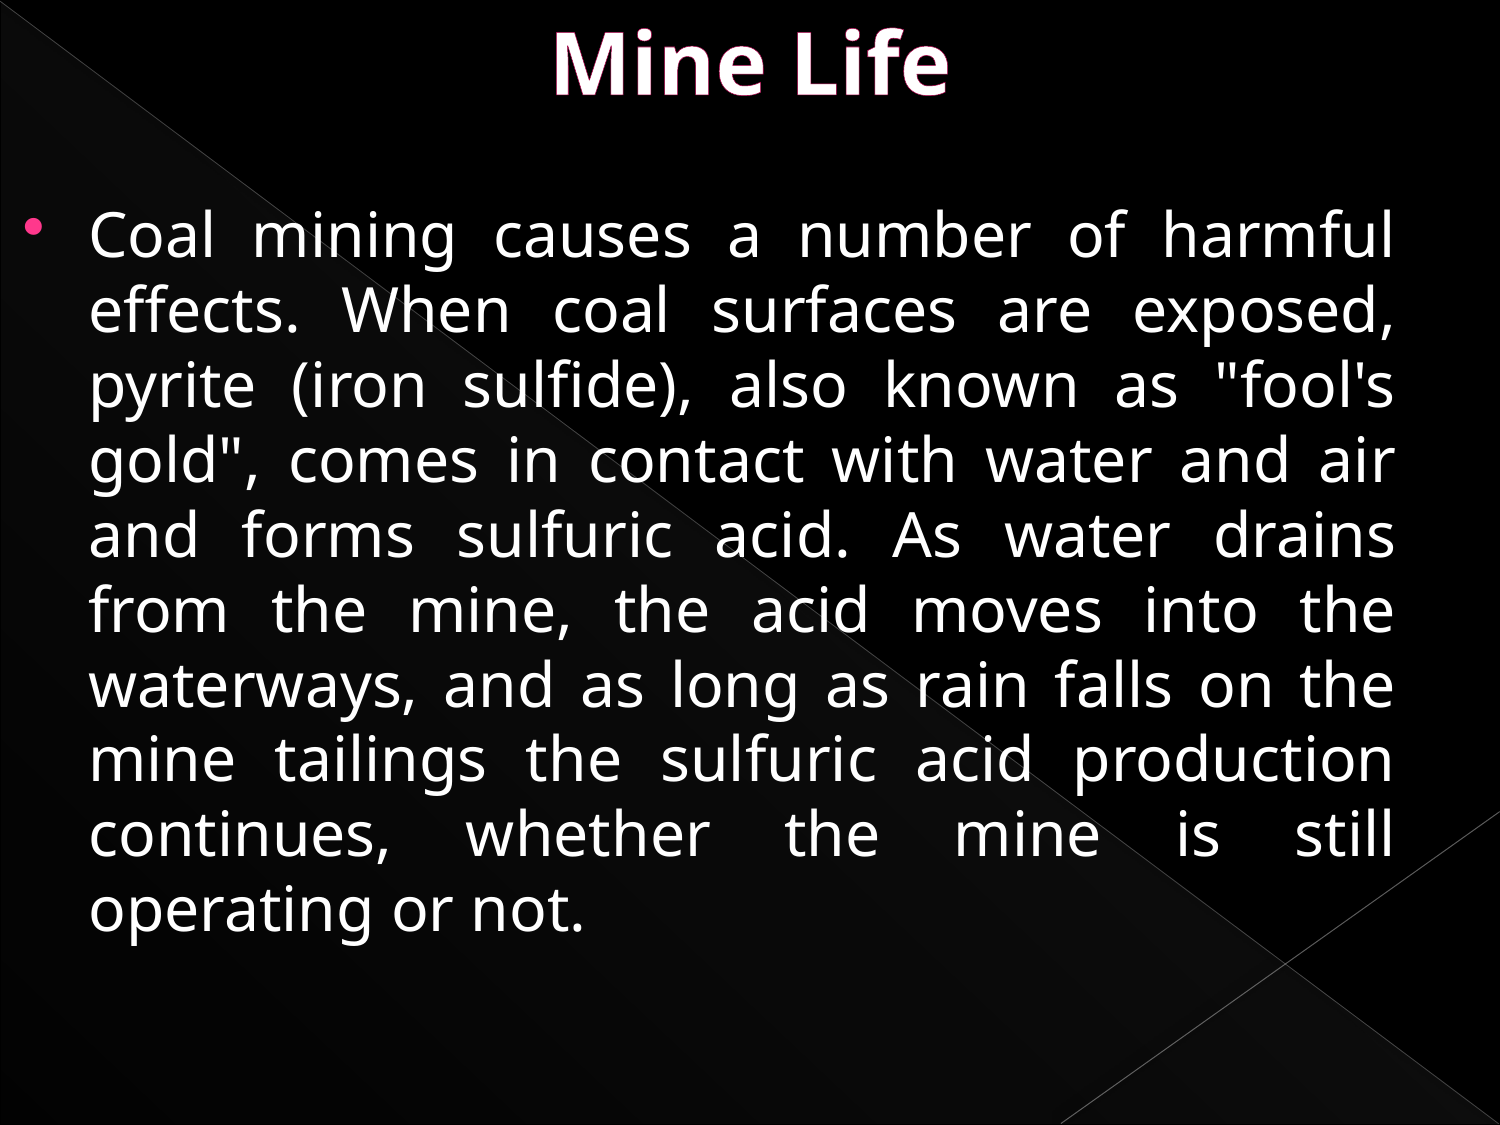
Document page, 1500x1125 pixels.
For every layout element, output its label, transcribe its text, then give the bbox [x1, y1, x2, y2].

text_box Mine Life [0, 0, 1500, 120]
list Coal mining causes a number of harmful effects. When coal surfaces are exposed, pyrite (iron sulfide), also known as "fool's gold", comes in contact with water and air and forms sulfuric acid. As water drains from the mine, the acid moves into the waterways, and as long as rain falls on the mine tailings the sulfuric acid production continues, whether the mine is still operating or not. [0, 187, 1413, 1000]
